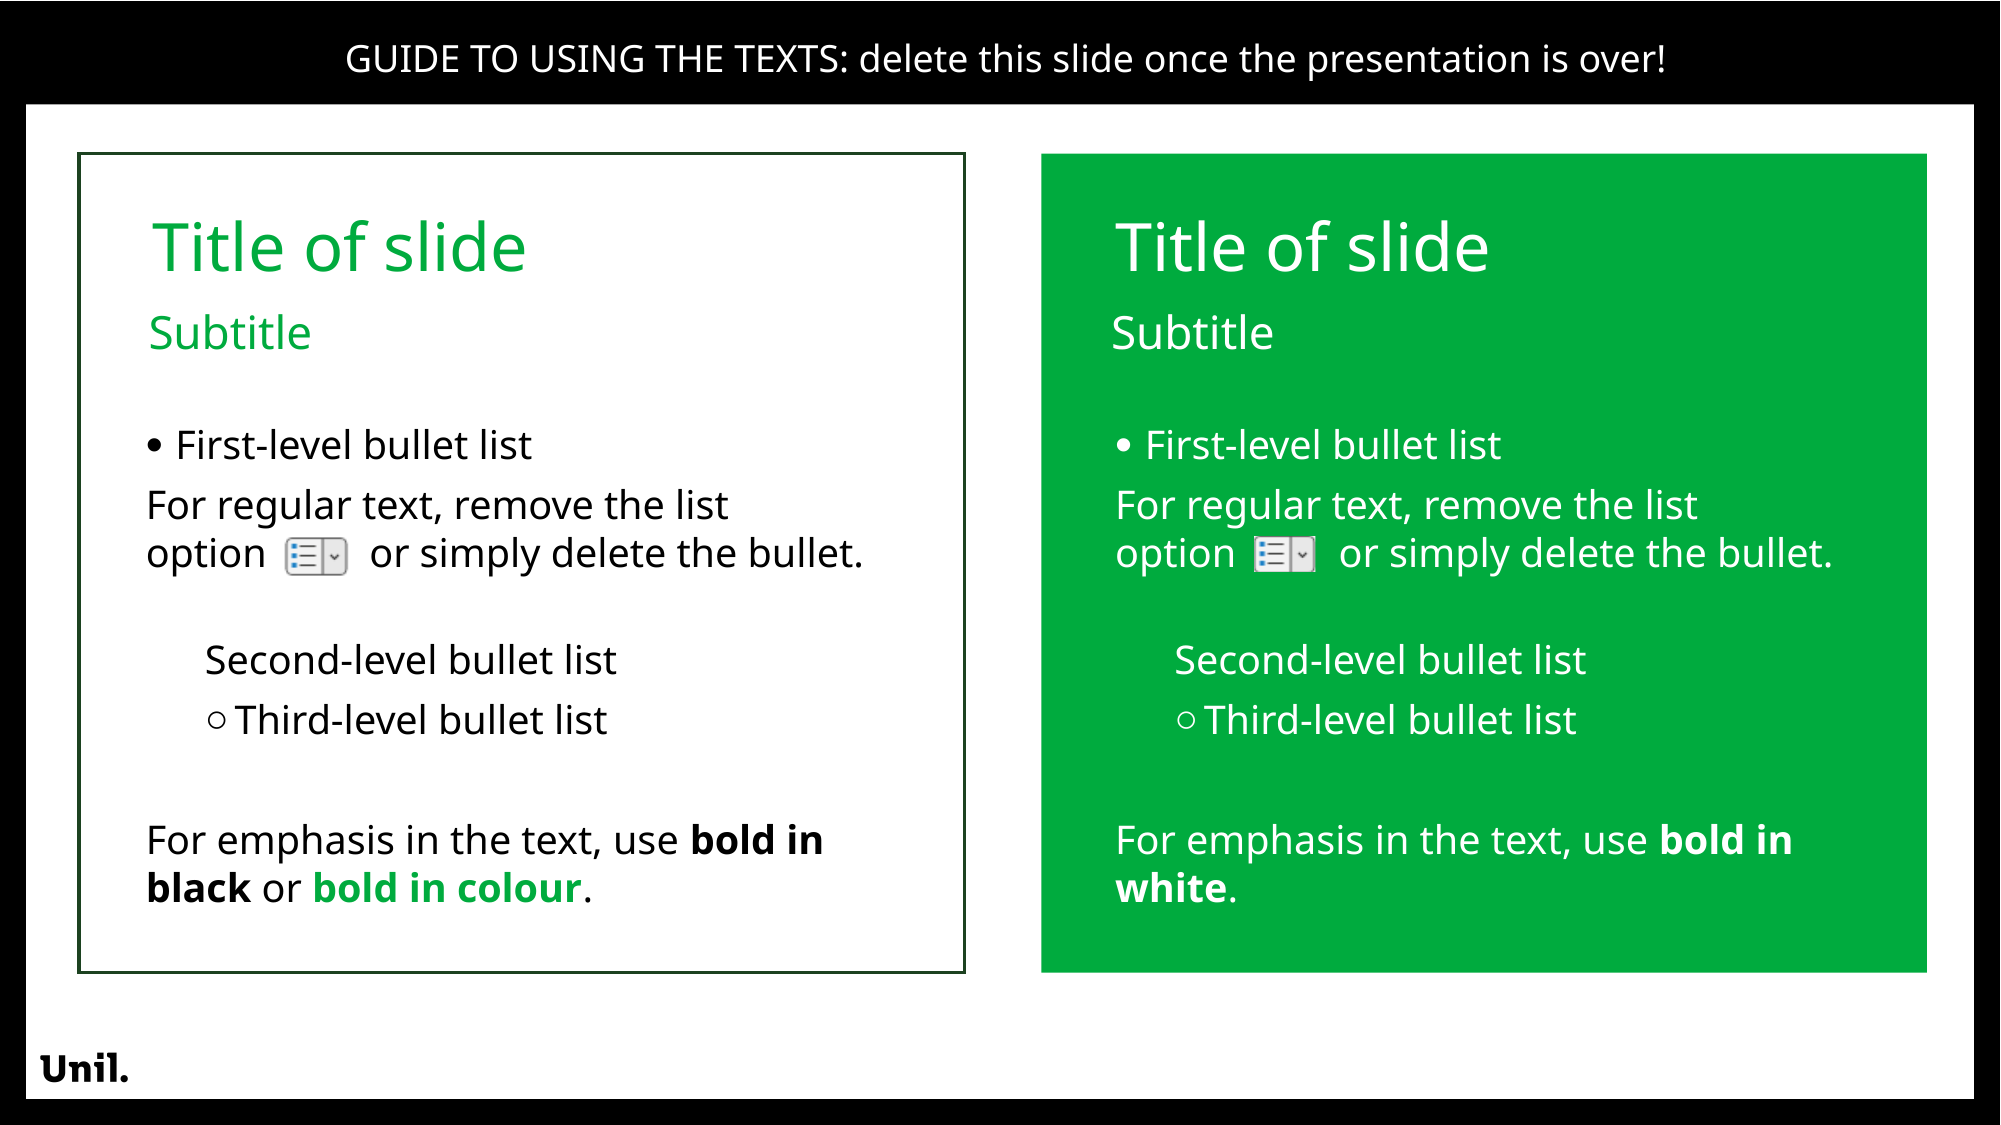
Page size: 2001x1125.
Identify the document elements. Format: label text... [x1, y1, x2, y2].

text_box GUIDE TO USING THE TEXTS: delete this slide once the presentation is over! [25, 11, 1988, 105]
picture [1253, 535, 1316, 572]
text_box Subtitle [1111, 309, 1794, 363]
text_box [1040, 152, 1928, 974]
text_box [12, 12, 1989, 1114]
picture [274, 524, 354, 587]
text_box First-level bullet list For regular text, remove the list option or simply delete the bullet. Second-level bullet list Third-level bullet list For emphasis in the text, use bold in white. [1100, 412, 1922, 970]
text_box [77, 152, 966, 974]
text_box Title of slide [1115, 214, 1732, 309]
